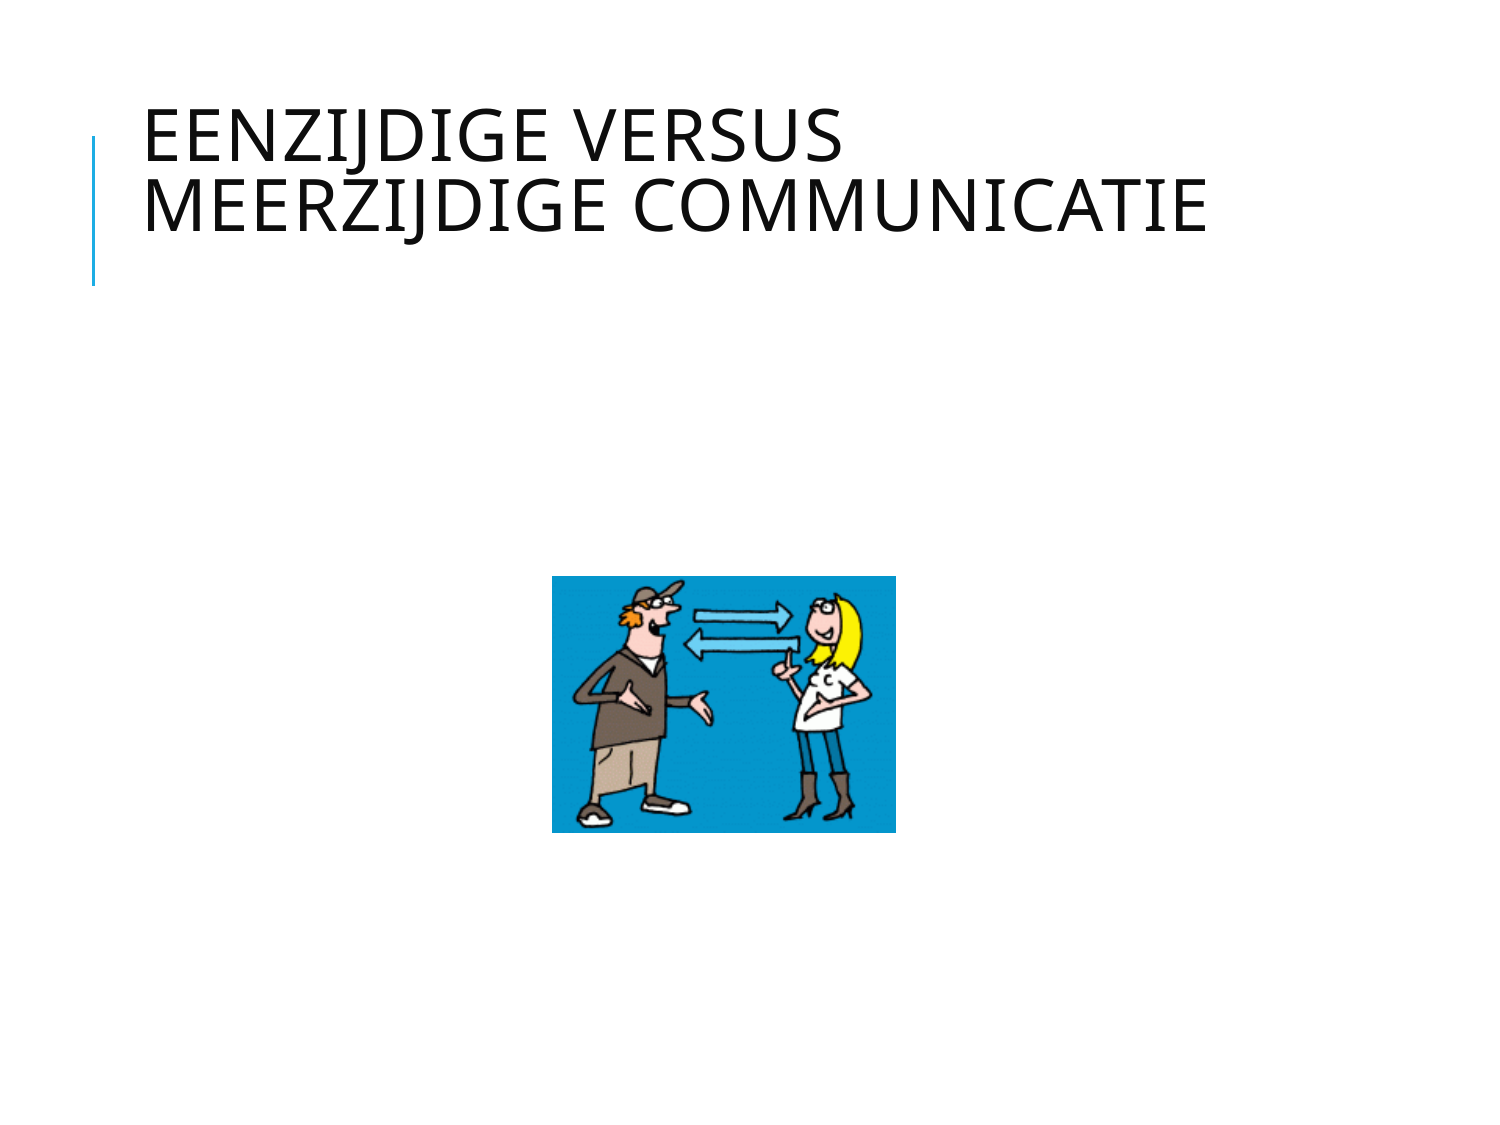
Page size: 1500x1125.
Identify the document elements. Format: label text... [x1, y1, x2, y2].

title Eenzijdige versus meerzijdige communicatie [126, 96, 1322, 342]
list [551, 576, 897, 834]
